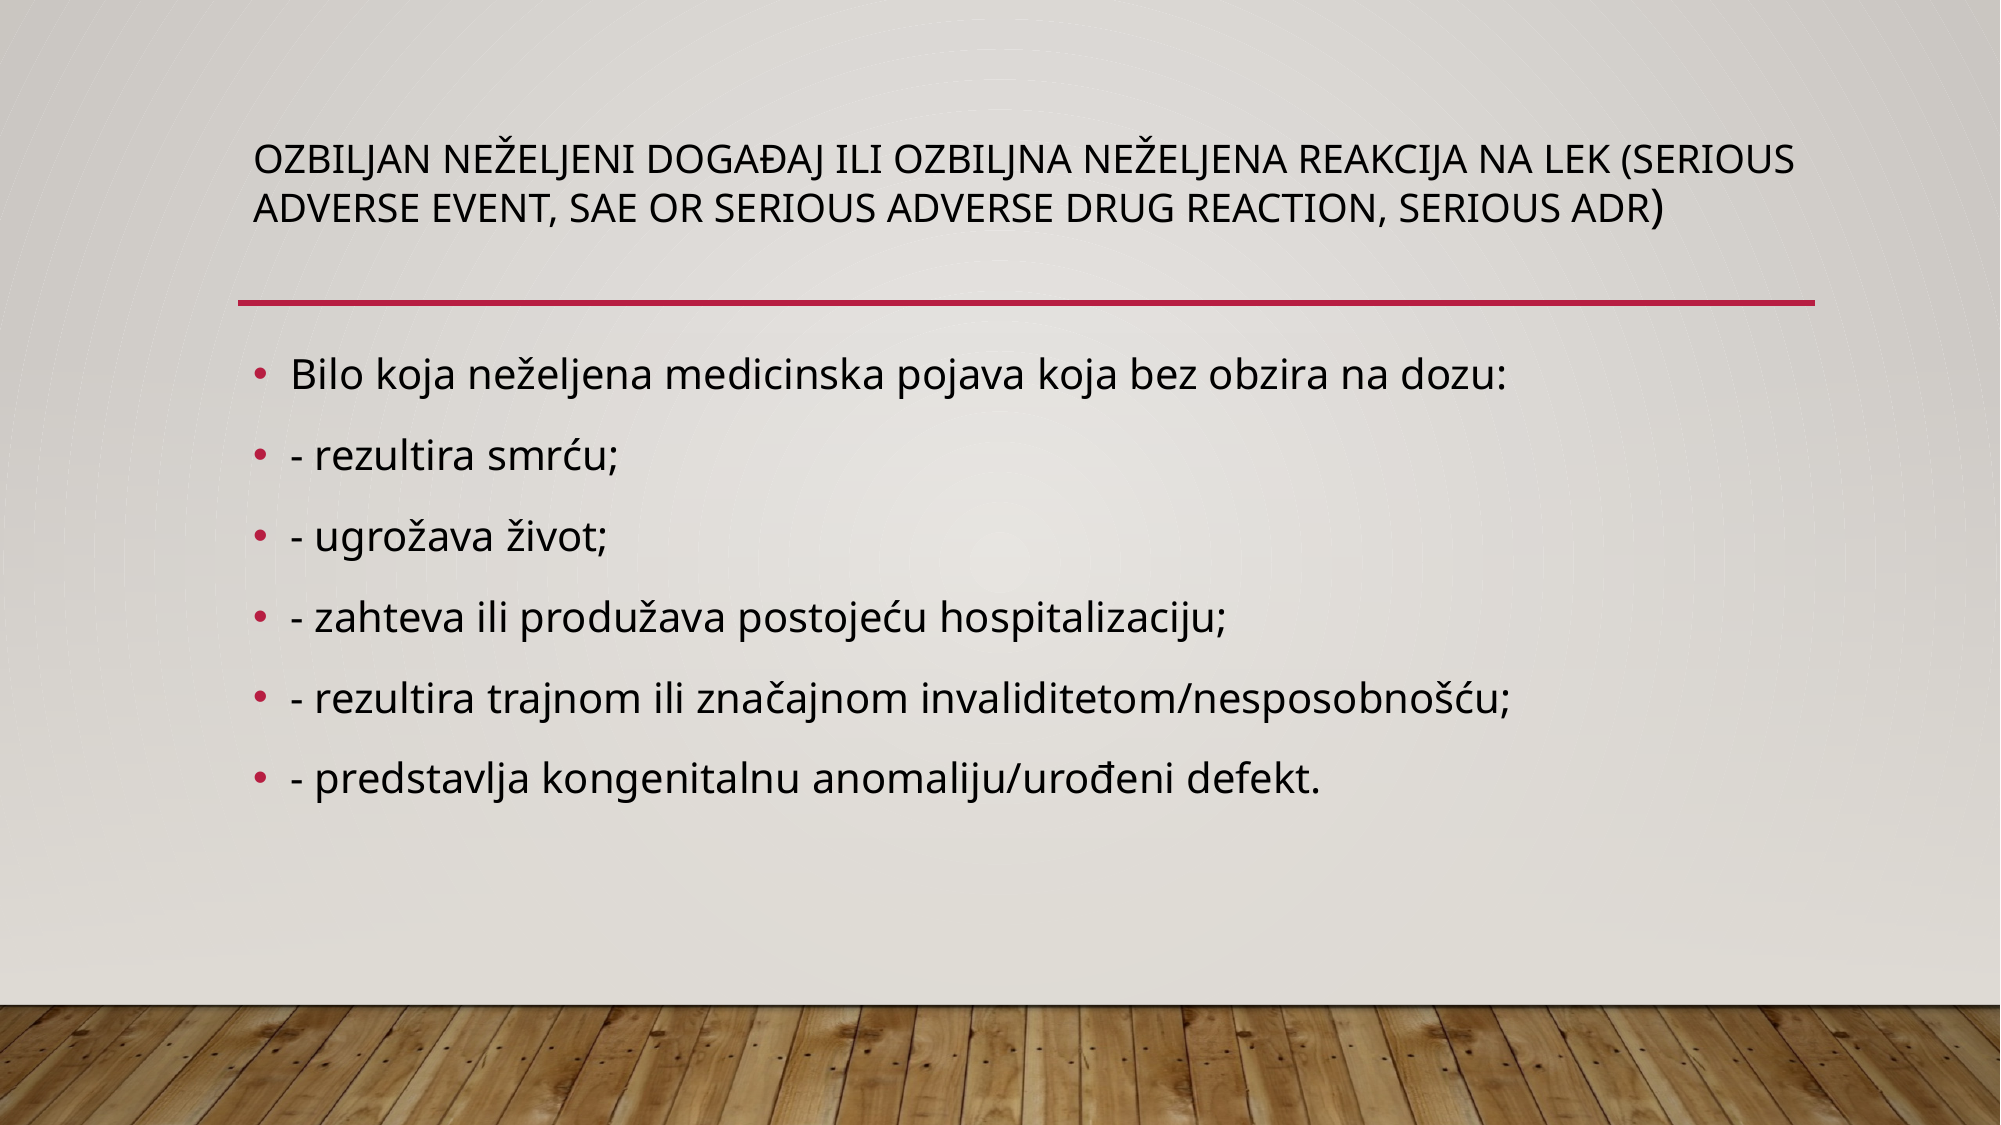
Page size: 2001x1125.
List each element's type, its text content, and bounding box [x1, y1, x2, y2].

title Ozbiljan neželjeni događaj ili ozbiljna neželjena reakcija na lek (Serious Adverse Event, SAE or Serious Adverse Drug Reaction, Serious ADR) [238, 131, 1814, 305]
list Bilo koja neželjena medicinska pojava koja bez obzira na dozu: - rezultira smrću; - ugrožava život; - zahteva ili produžava postojeću hospitalizaciju; - rezultira trajnom ili značajnom invaliditetom/nesposobnošću; - predstavlja kongenitalnu anomaliju/urođeni defekt. [238, 330, 1814, 897]
picture [0, 1005, 2000, 1125]
